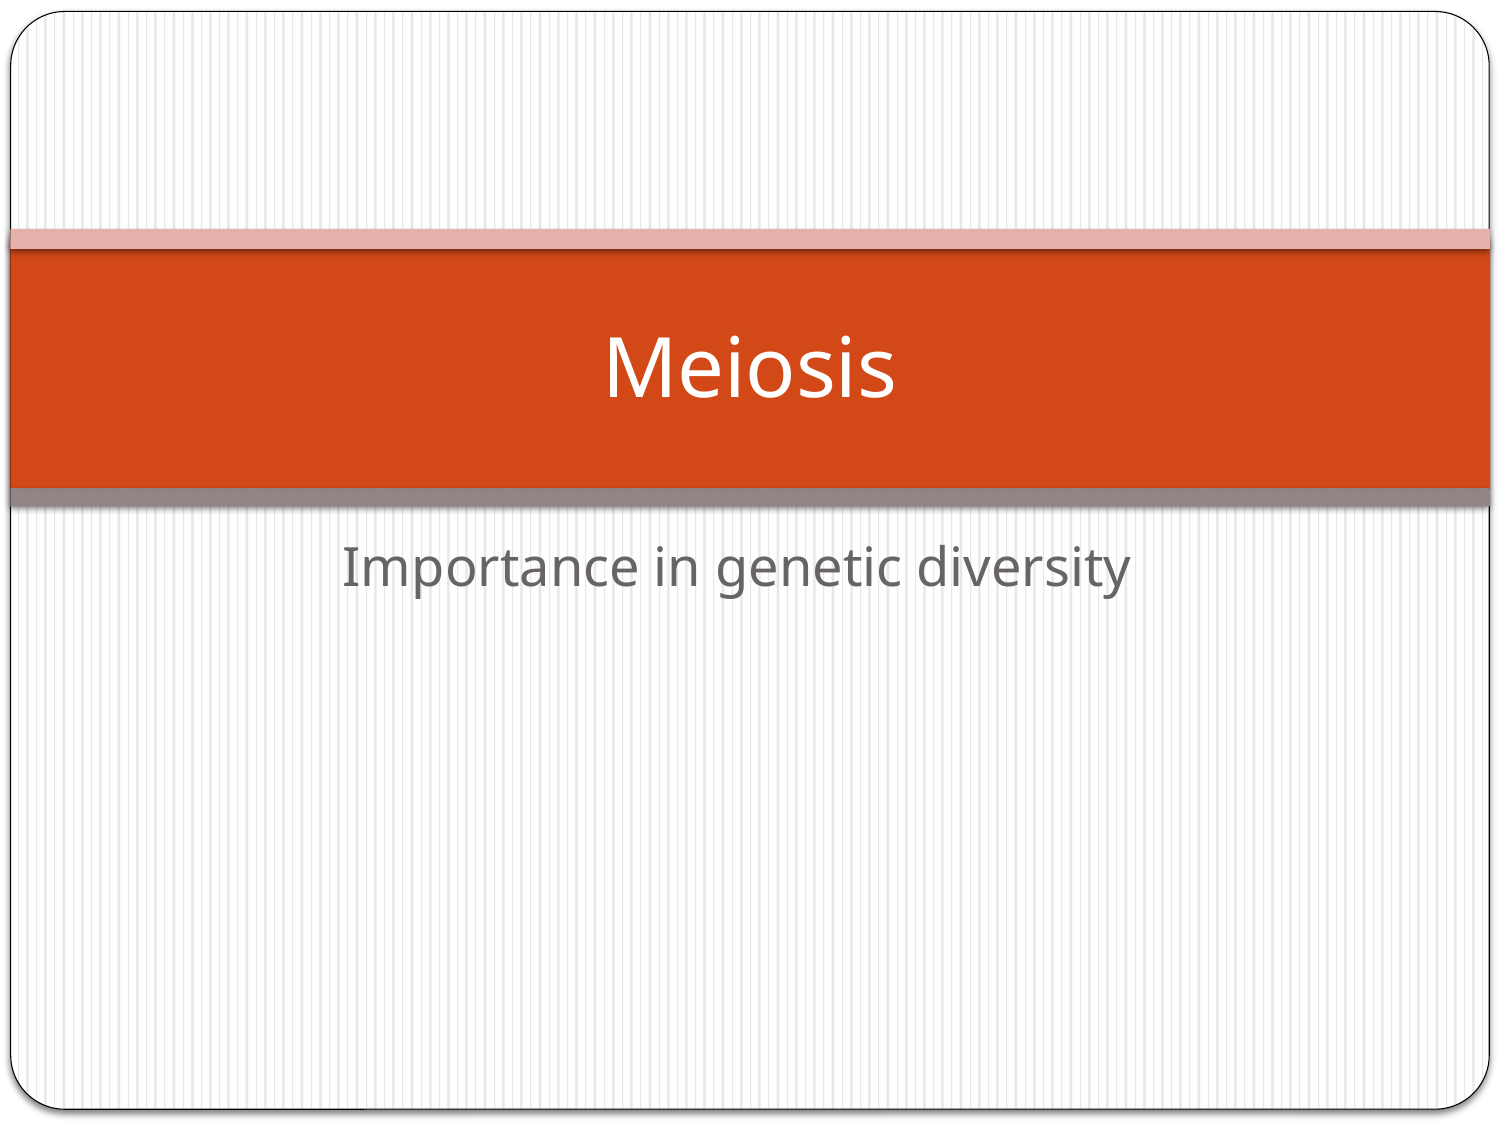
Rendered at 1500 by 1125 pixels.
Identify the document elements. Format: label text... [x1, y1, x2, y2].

title Meiosis [75, 247, 1425, 489]
subtitle Importance in genetic diversity [212, 525, 1263, 788]
